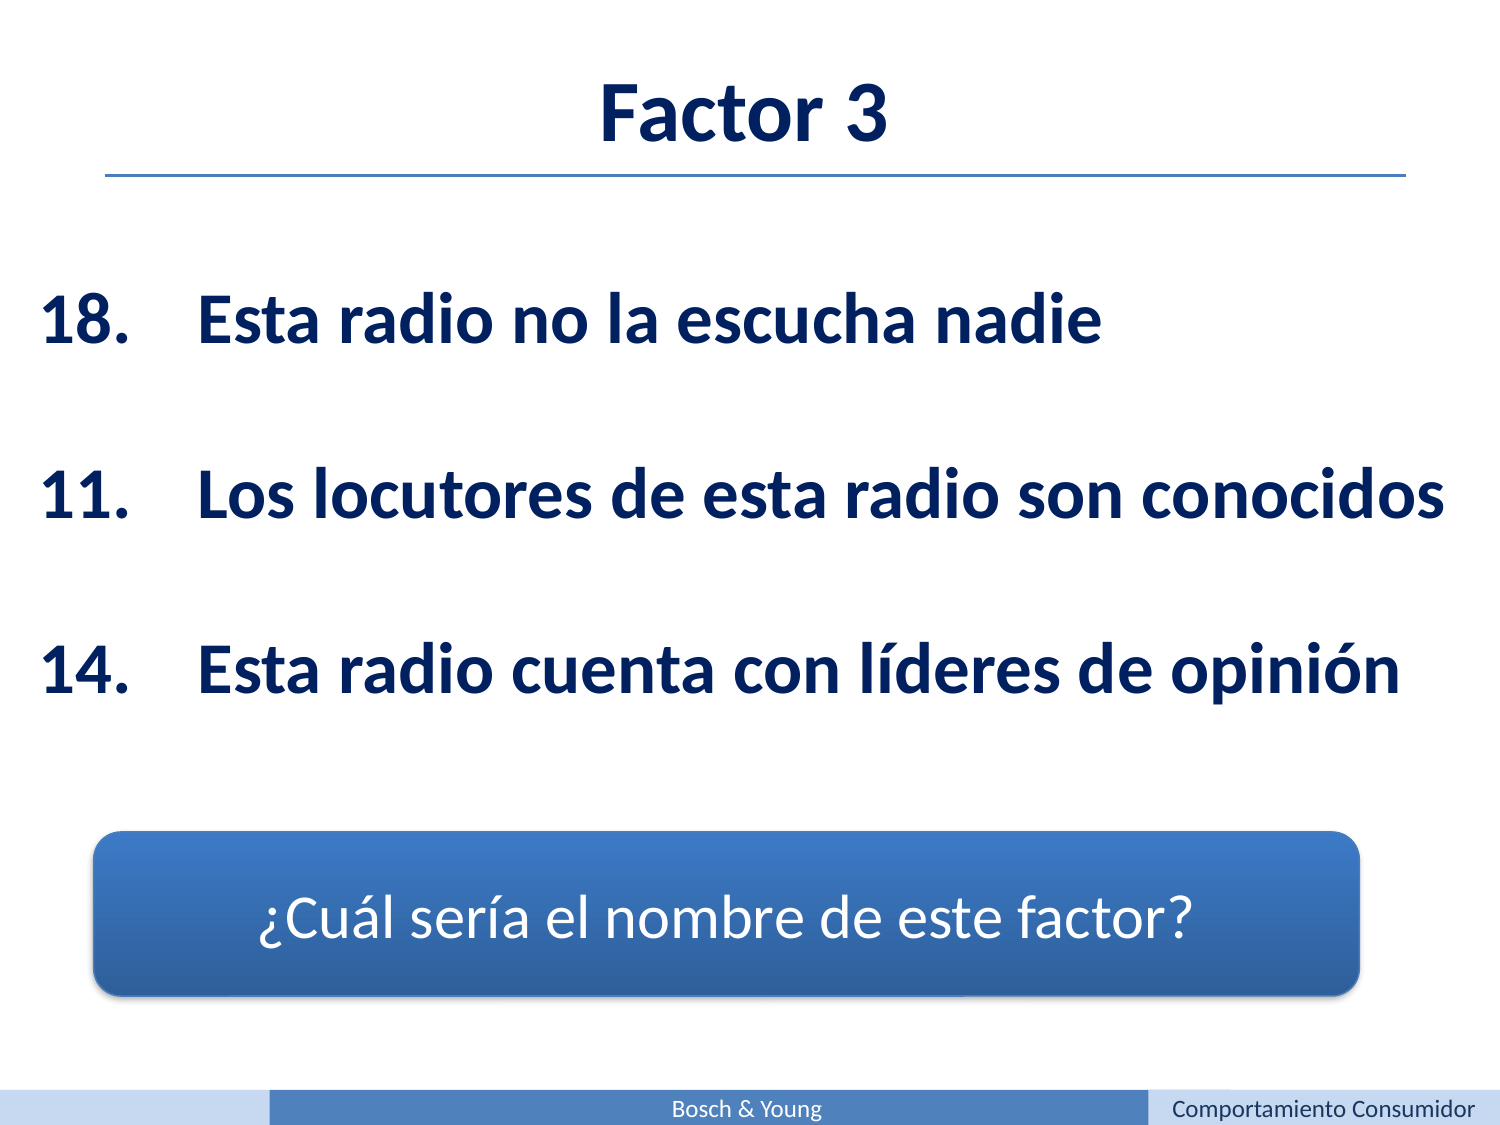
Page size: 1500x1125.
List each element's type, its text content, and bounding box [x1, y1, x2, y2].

text_box Bosch & Young [272, 1088, 1146, 1125]
text_box 18. Esta radio no la escucha nadie 11. Los locutores de esta radio son conocidos 14. Esta radio cuenta con líderes de opinión [23, 263, 1477, 804]
text_box Comportamiento Consumidor [1146, 1088, 1500, 1125]
text_box ¿Cuál sería el nombre de este factor? [92, 831, 1361, 997]
text_box [0, 1088, 272, 1125]
text_box Factor 3 [58, 46, 1430, 167]
